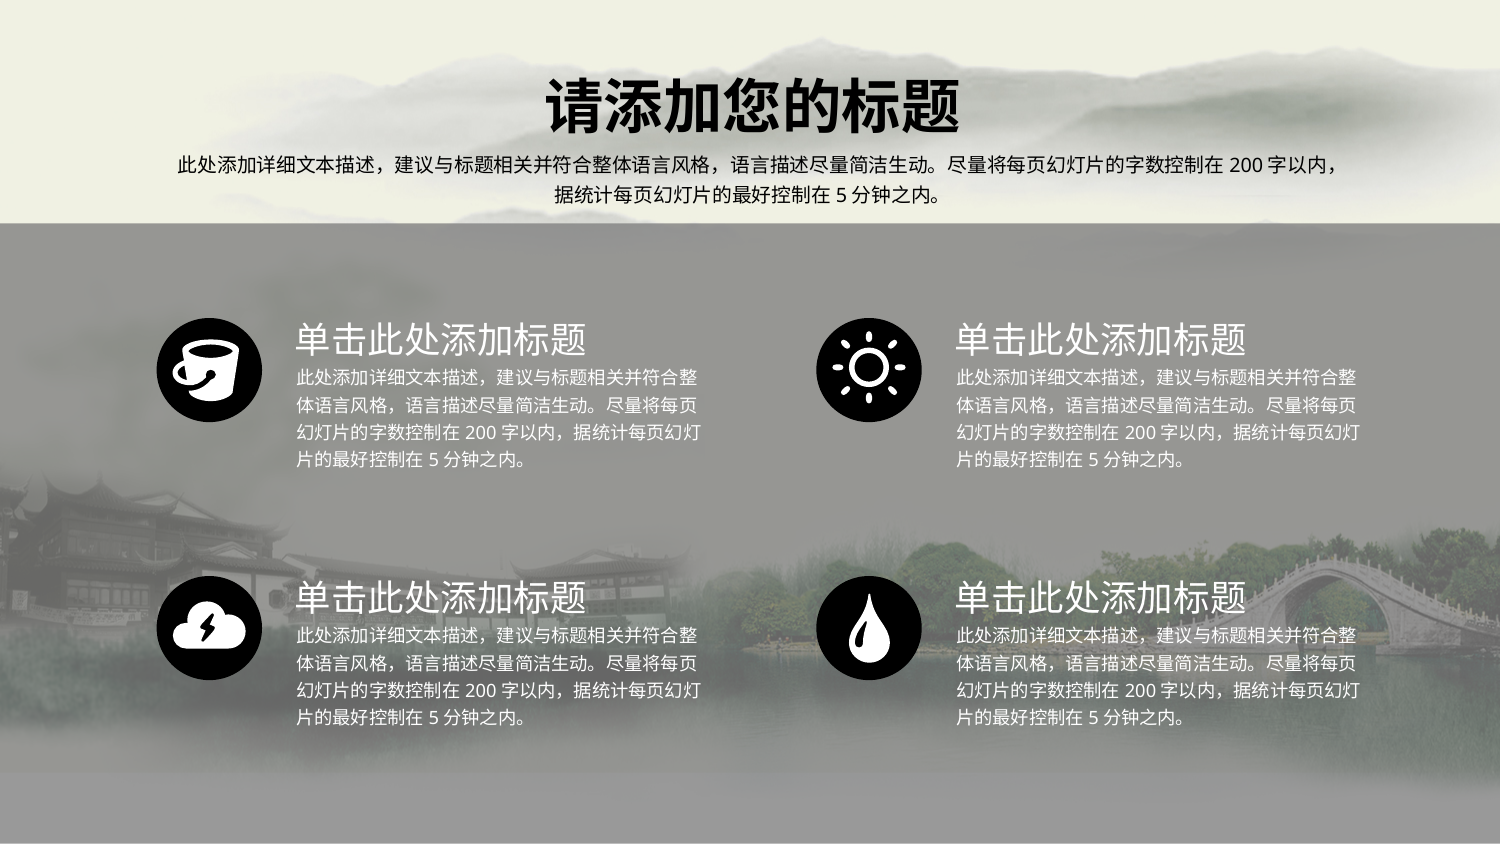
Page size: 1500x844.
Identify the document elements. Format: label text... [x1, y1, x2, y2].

text_box [894, 364, 906, 371]
text_box [888, 339, 898, 349]
text_box [848, 593, 890, 663]
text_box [294, 583, 714, 752]
text_box [172, 601, 246, 649]
text_box 请添加您的标题 [258, 75, 1247, 147]
text_box [0, 223, 1500, 844]
text_box [865, 331, 873, 343]
text_box [816, 318, 922, 423]
picture [0, 0, 1500, 223]
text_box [954, 325, 1374, 494]
text_box [848, 347, 890, 388]
text_box [156, 318, 263, 423]
text_box [816, 576, 922, 681]
text_box [840, 386, 851, 396]
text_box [294, 325, 714, 494]
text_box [954, 583, 1374, 752]
text_box [888, 386, 898, 396]
text_box [865, 392, 873, 404]
text_box 此处添加详细文本描述，建议与标题相关并符合整体语言风格，语言描述尽量简洁生动。尽量将每页幻灯片的字数控制在200字以内， 据统计每页幻灯片的最好控制在5分钟之内。 [168, 147, 1337, 207]
text_box [832, 364, 844, 371]
text_box [840, 339, 851, 349]
text_box [156, 576, 263, 681]
text_box [172, 339, 239, 402]
